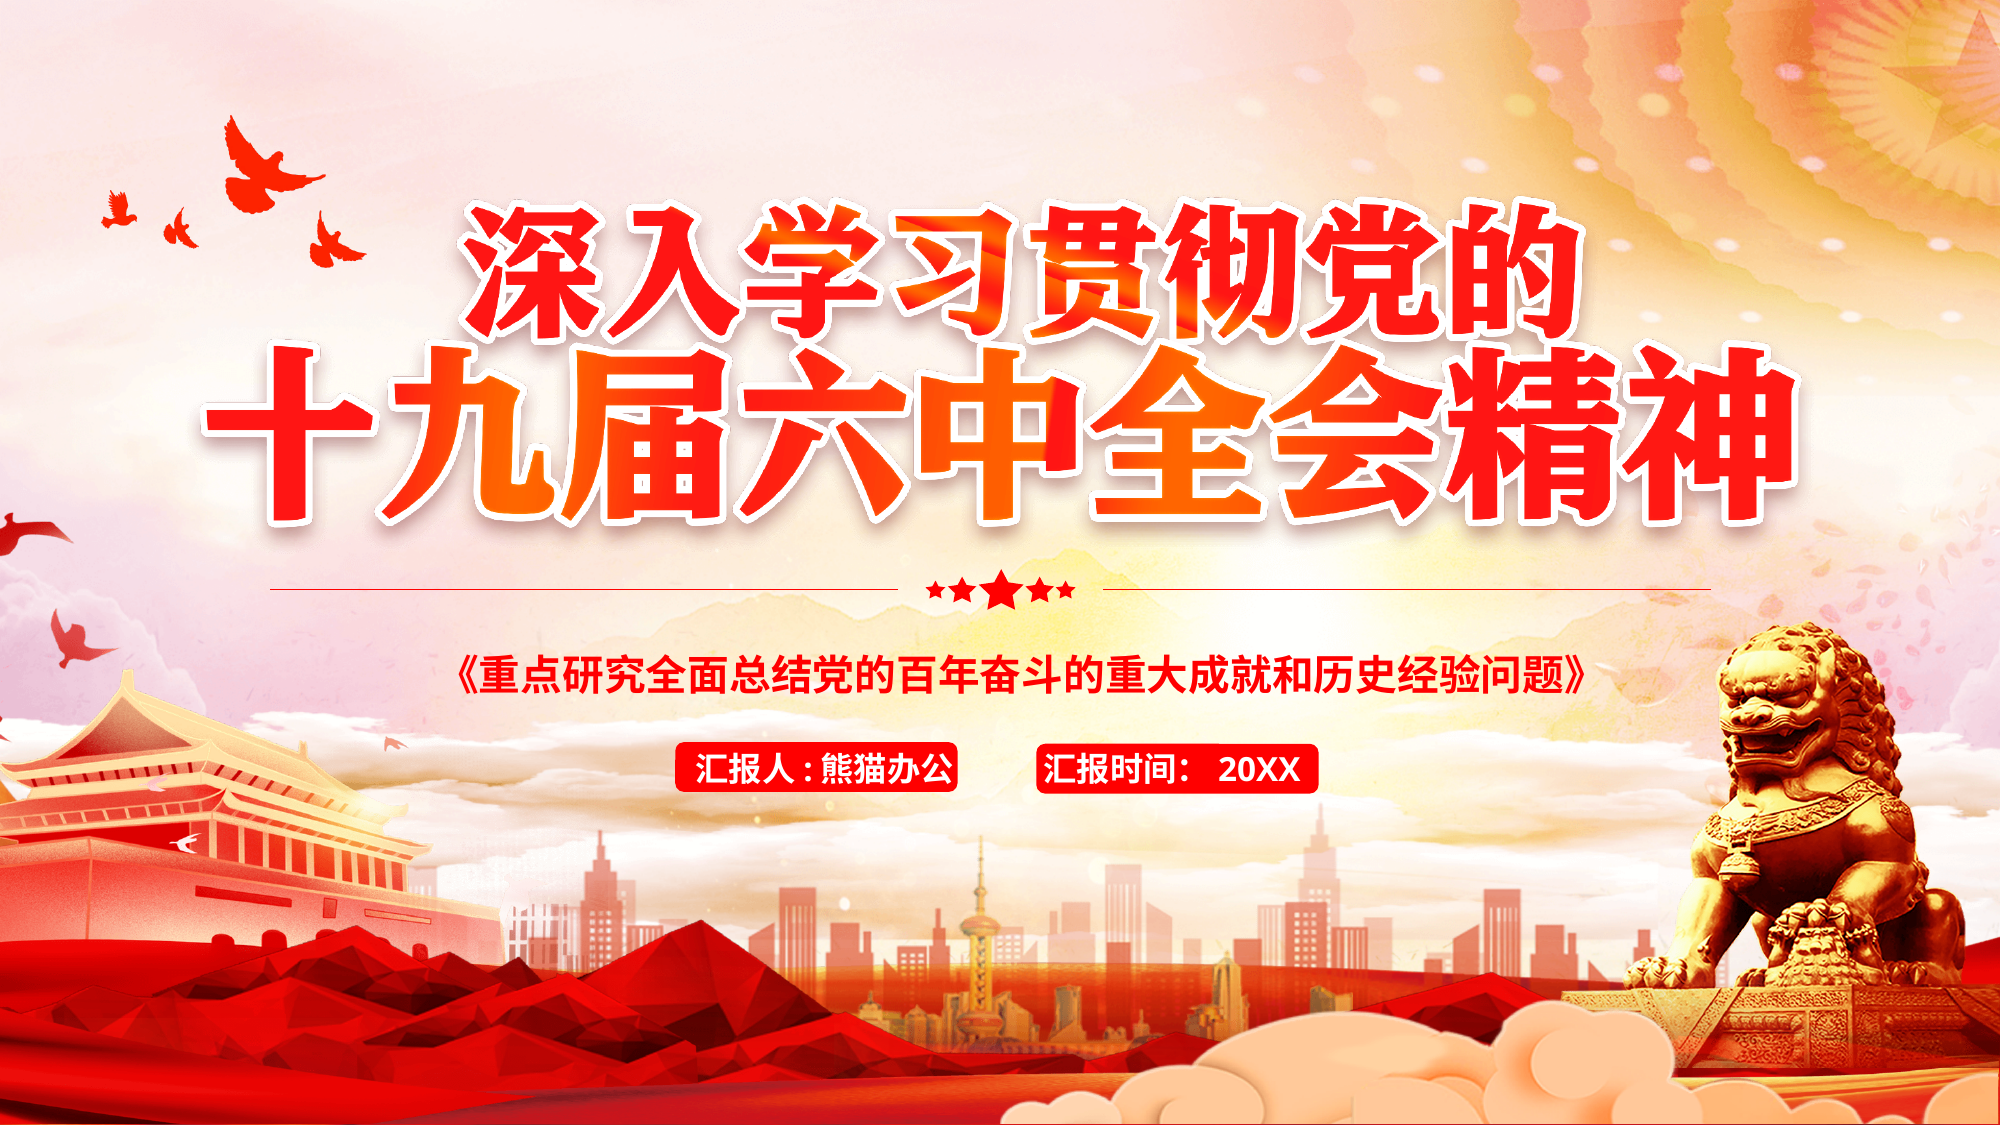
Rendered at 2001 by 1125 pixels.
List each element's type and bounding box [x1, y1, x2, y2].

text_box [409, 741, 1587, 797]
text_box [270, 571, 1711, 608]
picture [0, 0, 2000, 1125]
